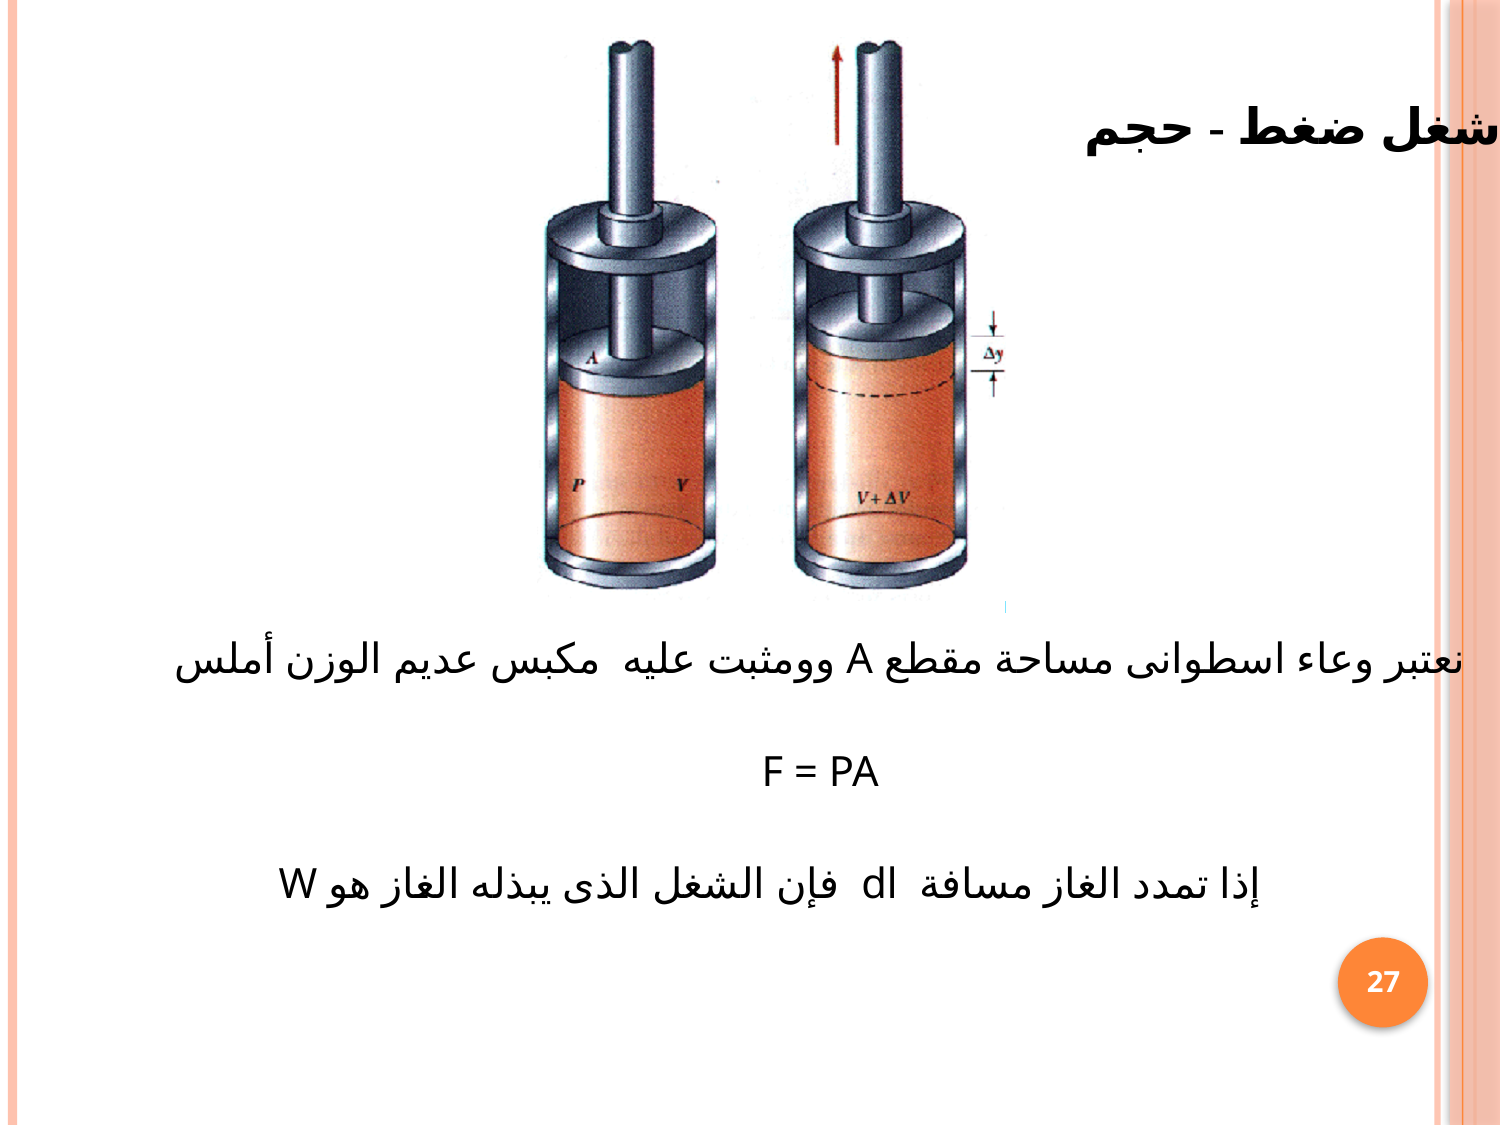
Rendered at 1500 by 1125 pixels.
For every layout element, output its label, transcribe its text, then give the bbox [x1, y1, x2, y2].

text_box إذا تمدد الغاز مسافة dl فإن الشغل الذى يبذله الغاز هو W [263, 849, 1277, 915]
picture [536, 36, 1006, 613]
text_box نعتبر وعاء اسطوانى مساحة مقطع A وومثبت عليه مكبس عديم الوزن أملس [148, 624, 1480, 690]
text_box F = PA [746, 737, 894, 803]
slide_number 27 [1333, 940, 1434, 1027]
text_box شغل ضغط - حجم [1069, 87, 1500, 163]
